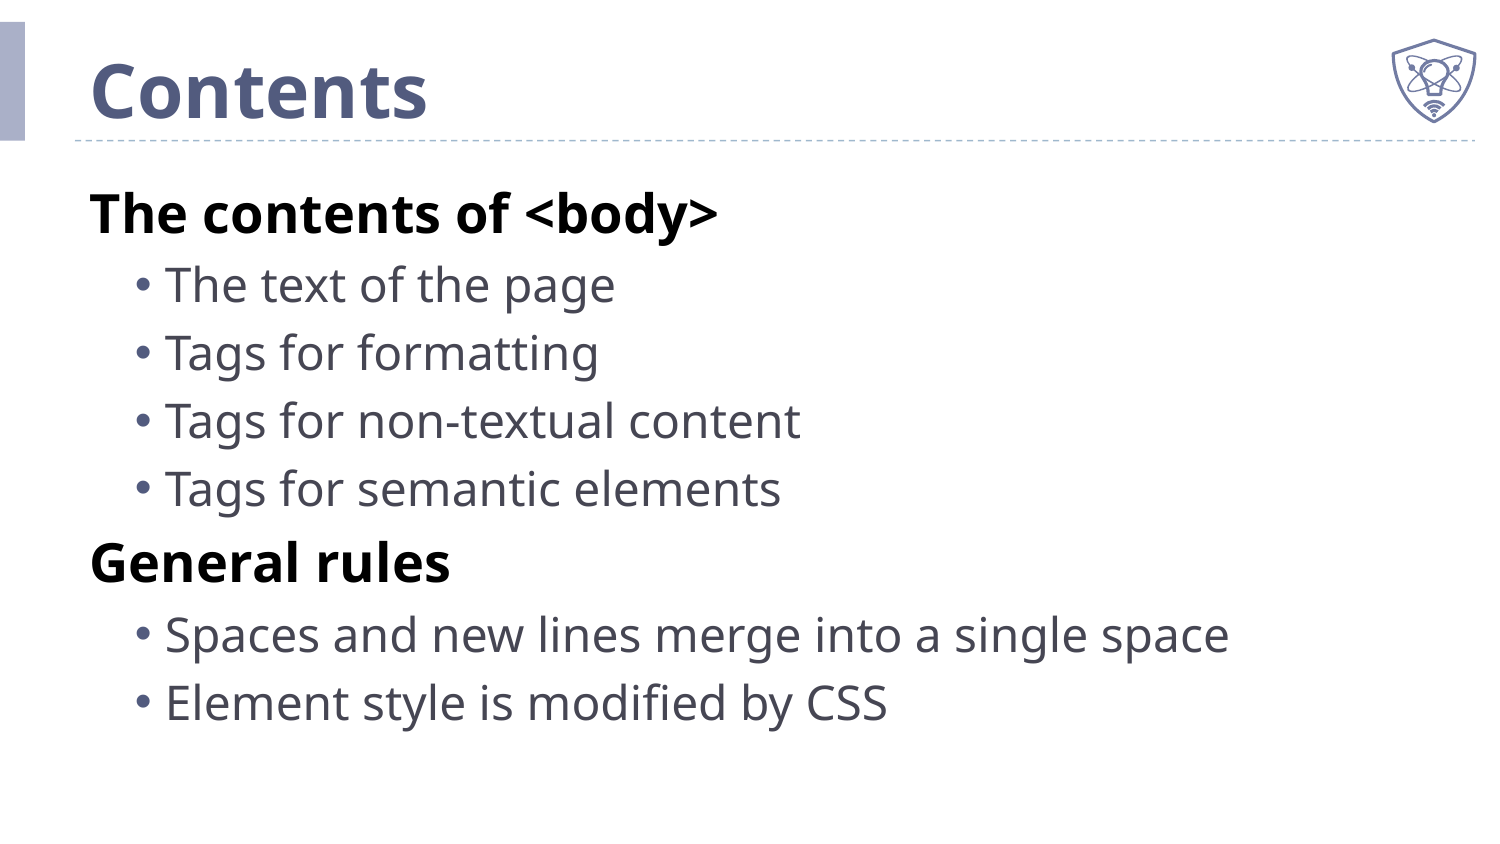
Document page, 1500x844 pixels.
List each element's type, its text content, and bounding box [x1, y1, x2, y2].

title Contents [75, 18, 1475, 141]
list The contents of <body> The text of the page Tags for formatting Tags for non-textual content Tags for semantic elements General rules Spaces and new lines merge into a single space Element style is modified by CSS [75, 171, 1475, 835]
